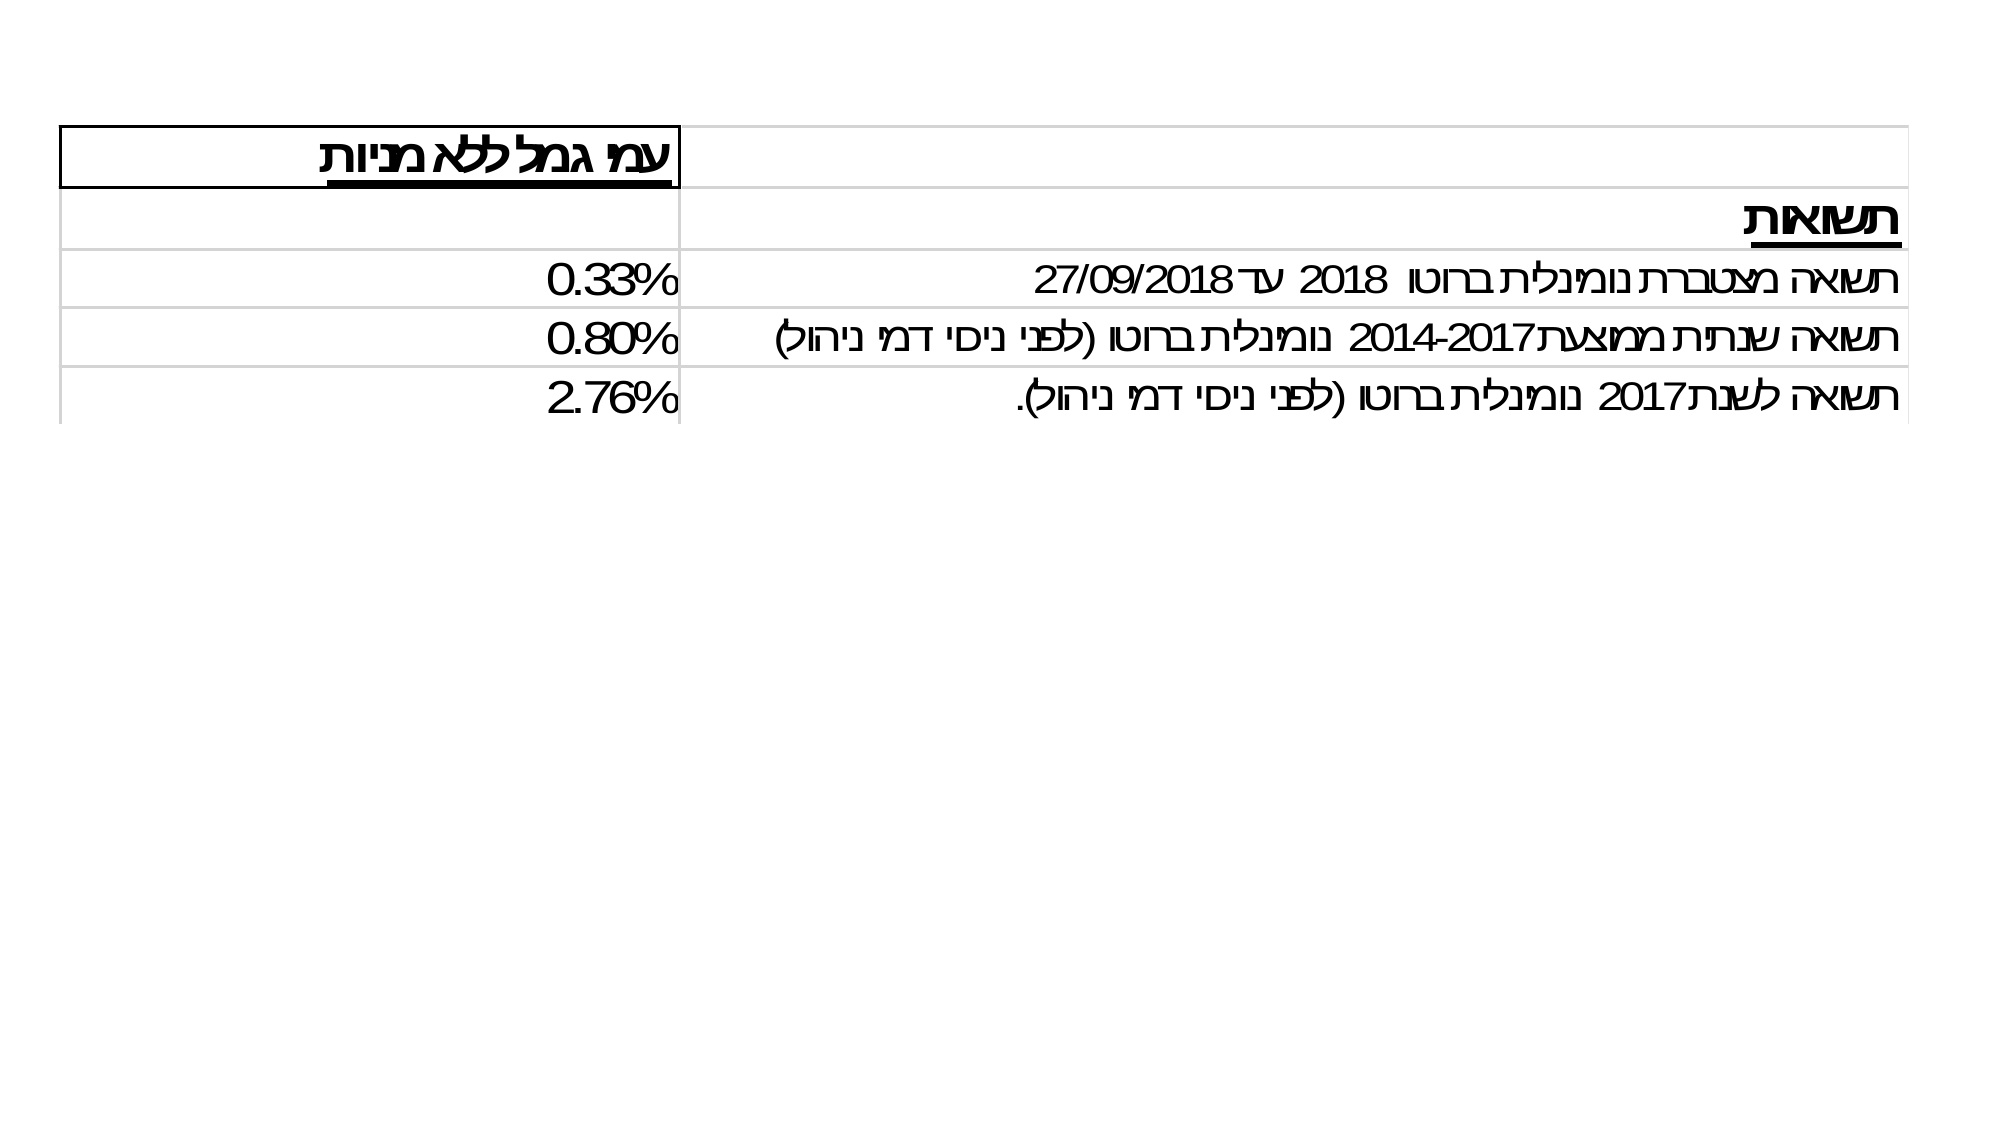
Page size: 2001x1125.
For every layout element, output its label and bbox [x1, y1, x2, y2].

text_box [58, 124, 1912, 427]
